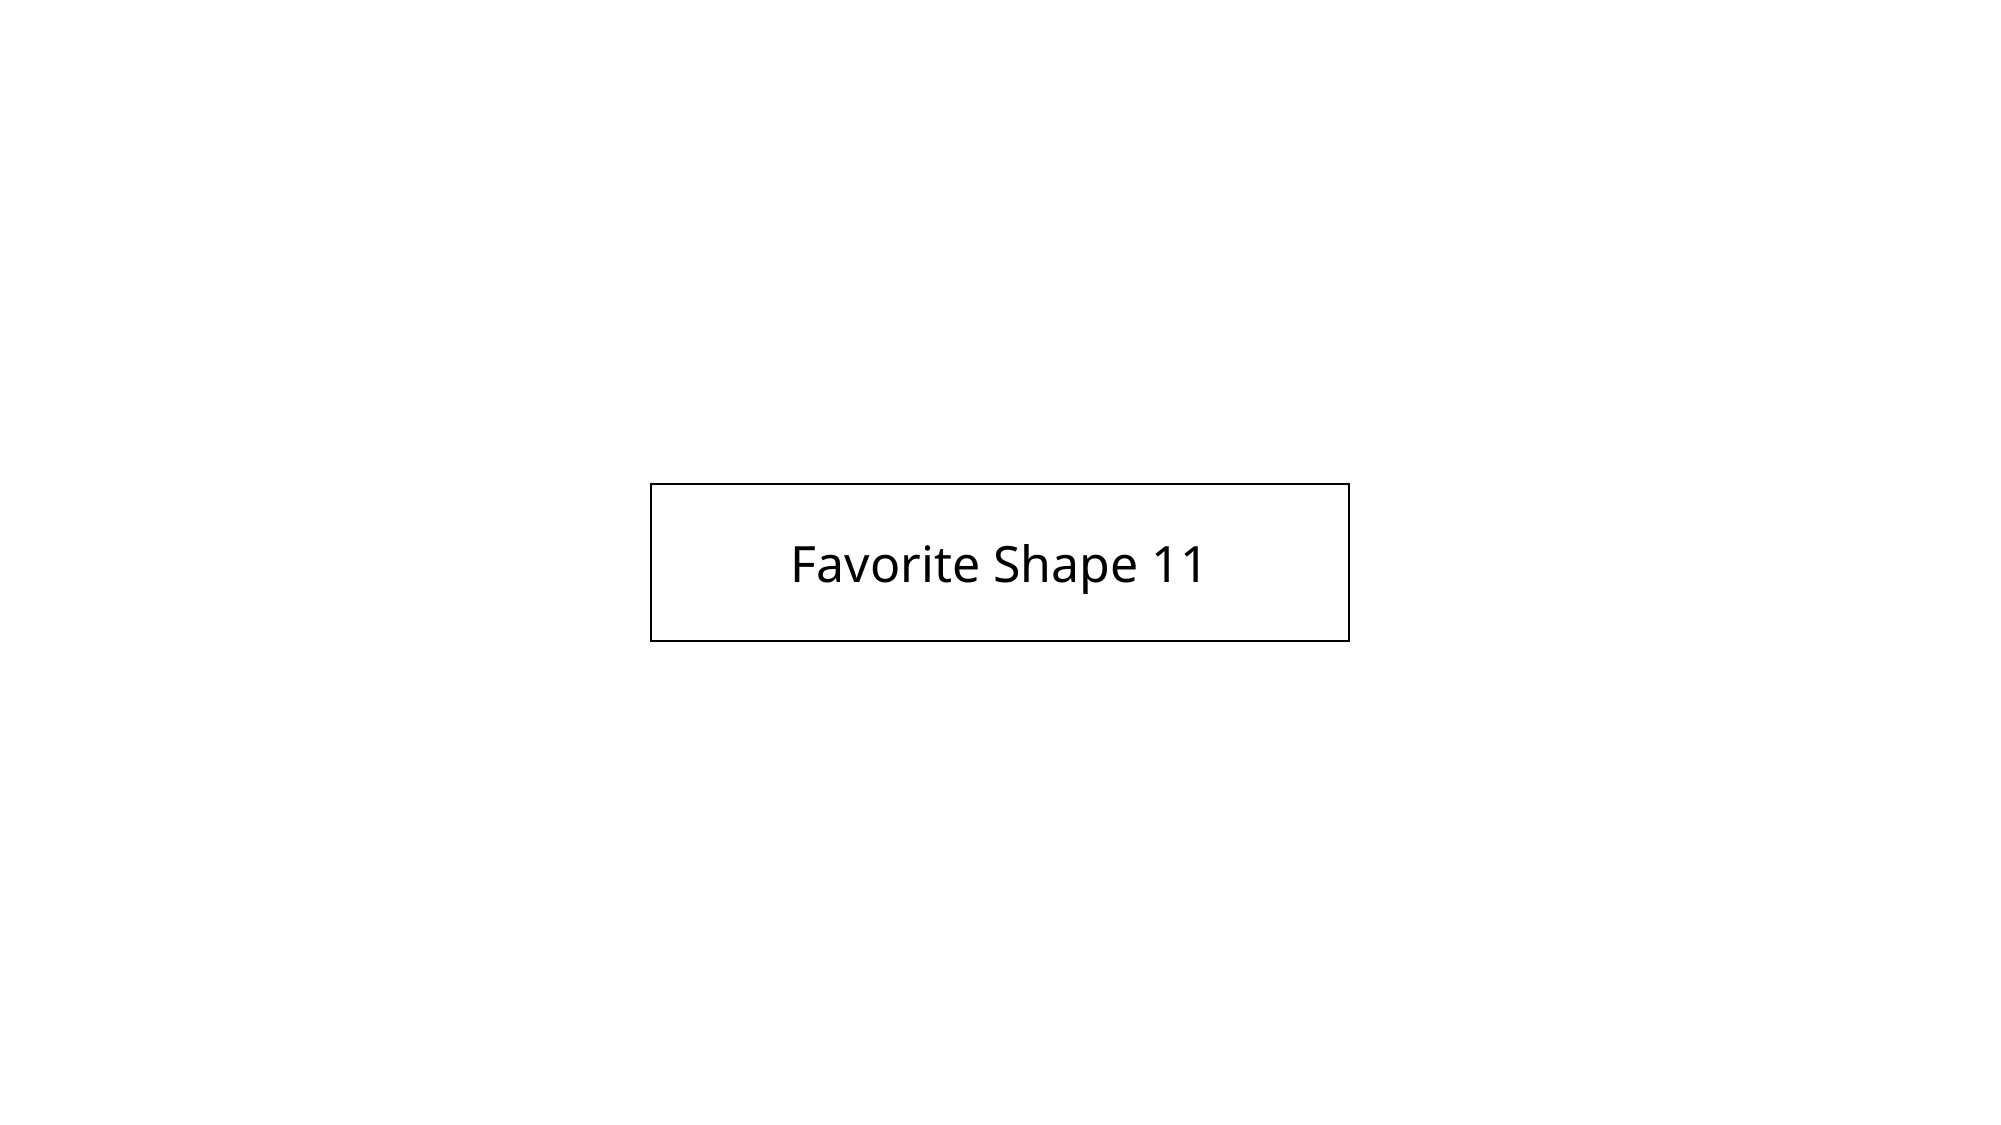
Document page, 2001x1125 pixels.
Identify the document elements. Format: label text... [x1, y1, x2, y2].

text_box Favorite Shape 11 [650, 483, 1350, 642]
